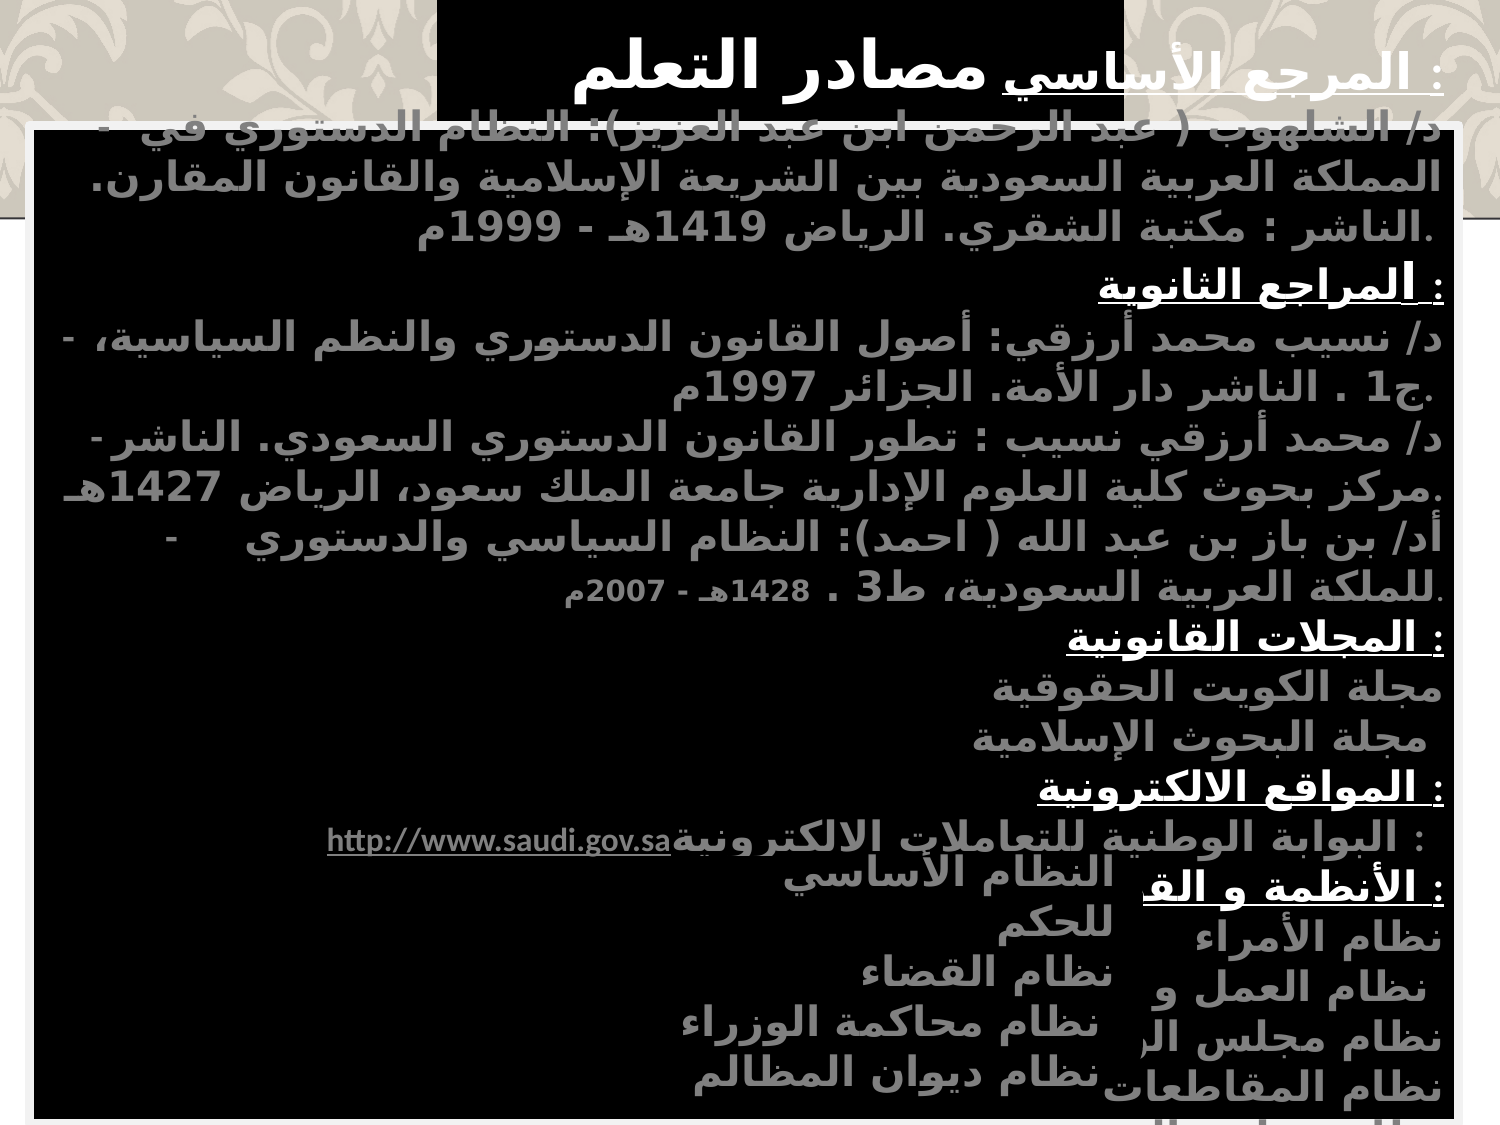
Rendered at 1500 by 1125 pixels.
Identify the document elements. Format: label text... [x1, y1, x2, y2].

title مصادر التعلم [437, 0, 1124, 124]
text_box النظام الأساسي للحكم نظام القضاء نظام محاكمة الوزراء نظام ديوان المظالم [631, 856, 1143, 1084]
text_box المرجع الأساسي : - د/ الشلهوب ( عبد الرحمن ابن عبد العزيز): النظام الدستوري في المملكة العربية السعودية بين الشريعة الإسلامية والقانون المقارن. الناشر : مكتبة الشقري. الرياض 1419هـ - 1999م. المراجع الثانوية : - د/ نسيب محمد أرزقي: أصول القانون الدستوري والنظم السياسية، ج1 . الناشر دار الأمة. الجزائر 1997م. - د/ محمد أرزقي نسيب : تطور القانون الدستوري السعودي. الناشر مركز بحوث كلية العلوم الإدارية جامعة الملك سعود، الرياض 1427هـ. - أد/ بن باز بن عبد الله ( احمد): النظام السياسي والدستوري للملكة العربية السعودية، ط3 . 1428هـ - 2007م. المجلات القانونية : مجلة الكويت الحقوقية مجلة البحوث الإسلامية المواقع الالكترونية : http://www.saudi.gov.saالبوابة الوطنية للتعاملات الالكترونية : الأنظمة و القوانين : نظام الأمراء نظام العمل و العمال نظام مجلس الوزراء نظام المقاطعات نظام مجلس الشورى [28, 124, 1460, 1125]
